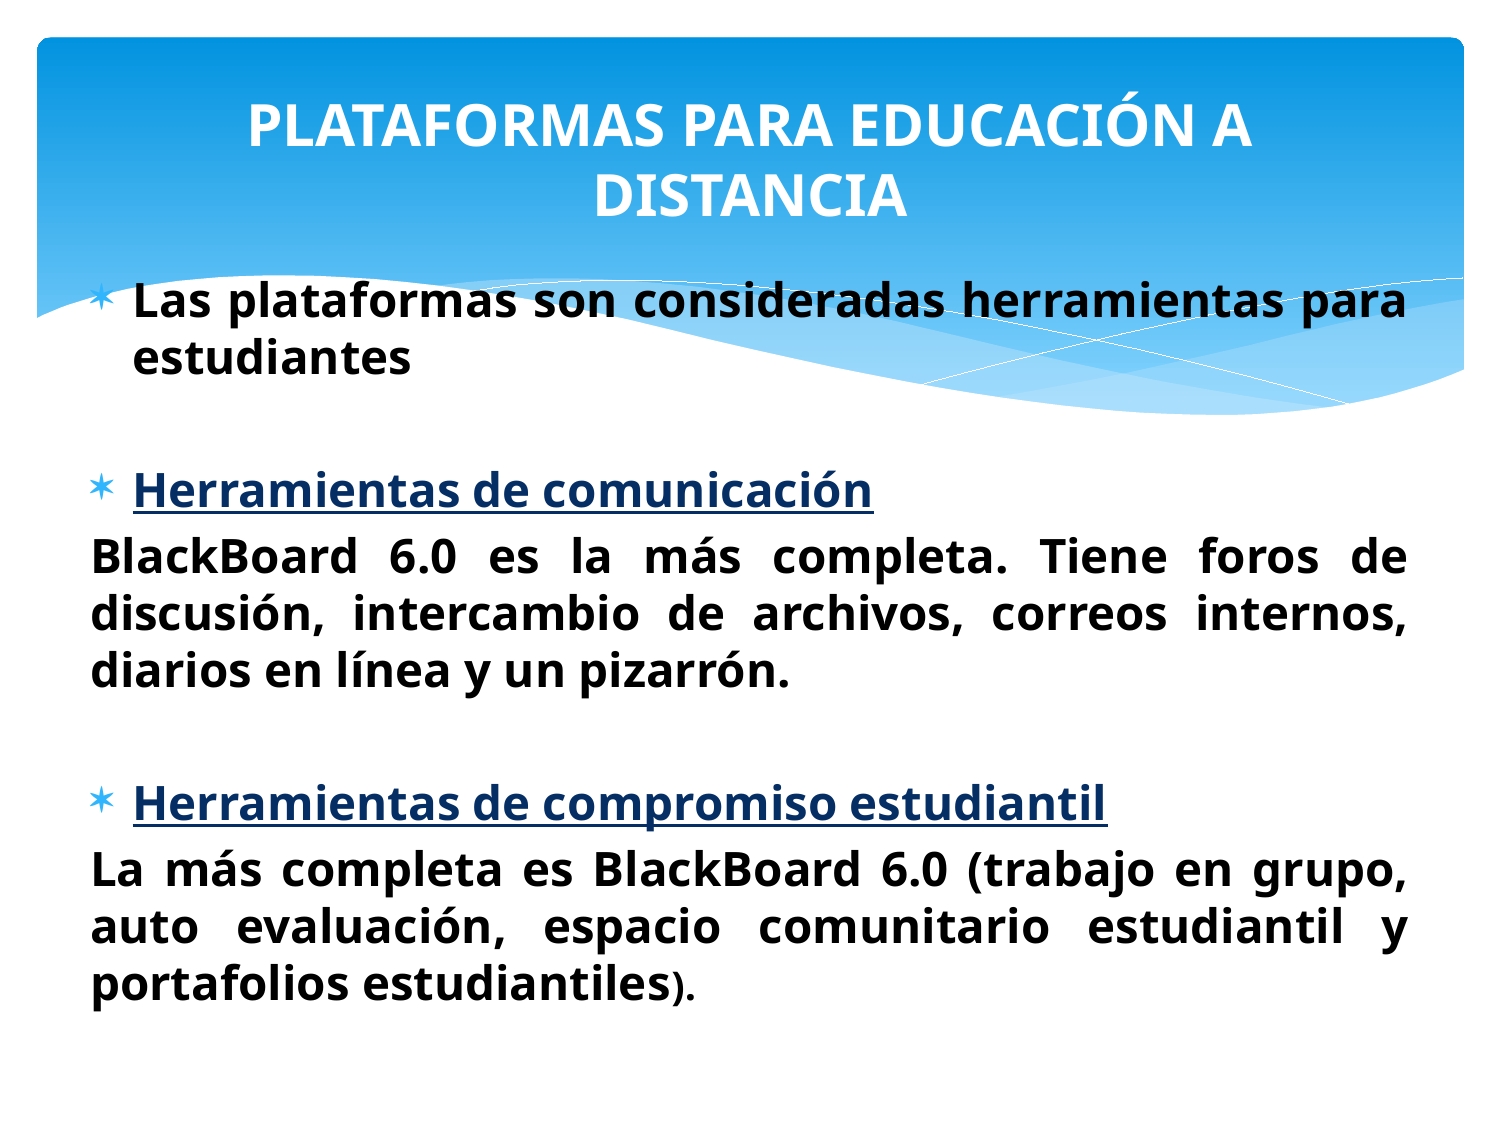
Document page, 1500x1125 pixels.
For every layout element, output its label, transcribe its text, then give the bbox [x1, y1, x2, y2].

title PLATAFORMAS PARA EDUCACIÓN A DISTANCIA [75, 55, 1425, 261]
list Las plataformas son consideradas herramientas para estudiantes Herramientas de comunicación BlackBoard 6.0 es la más completa. Tiene foros de discusión, intercambio de archivos, correos internos, diarios en línea y un pizarrón. Herramientas de compromiso estudiantil La más completa es BlackBoard 6.0 (trabajo en grupo, auto evaluación, espacio comunitario estudiantil y portafolios estudiantiles). [75, 262, 1425, 1024]
